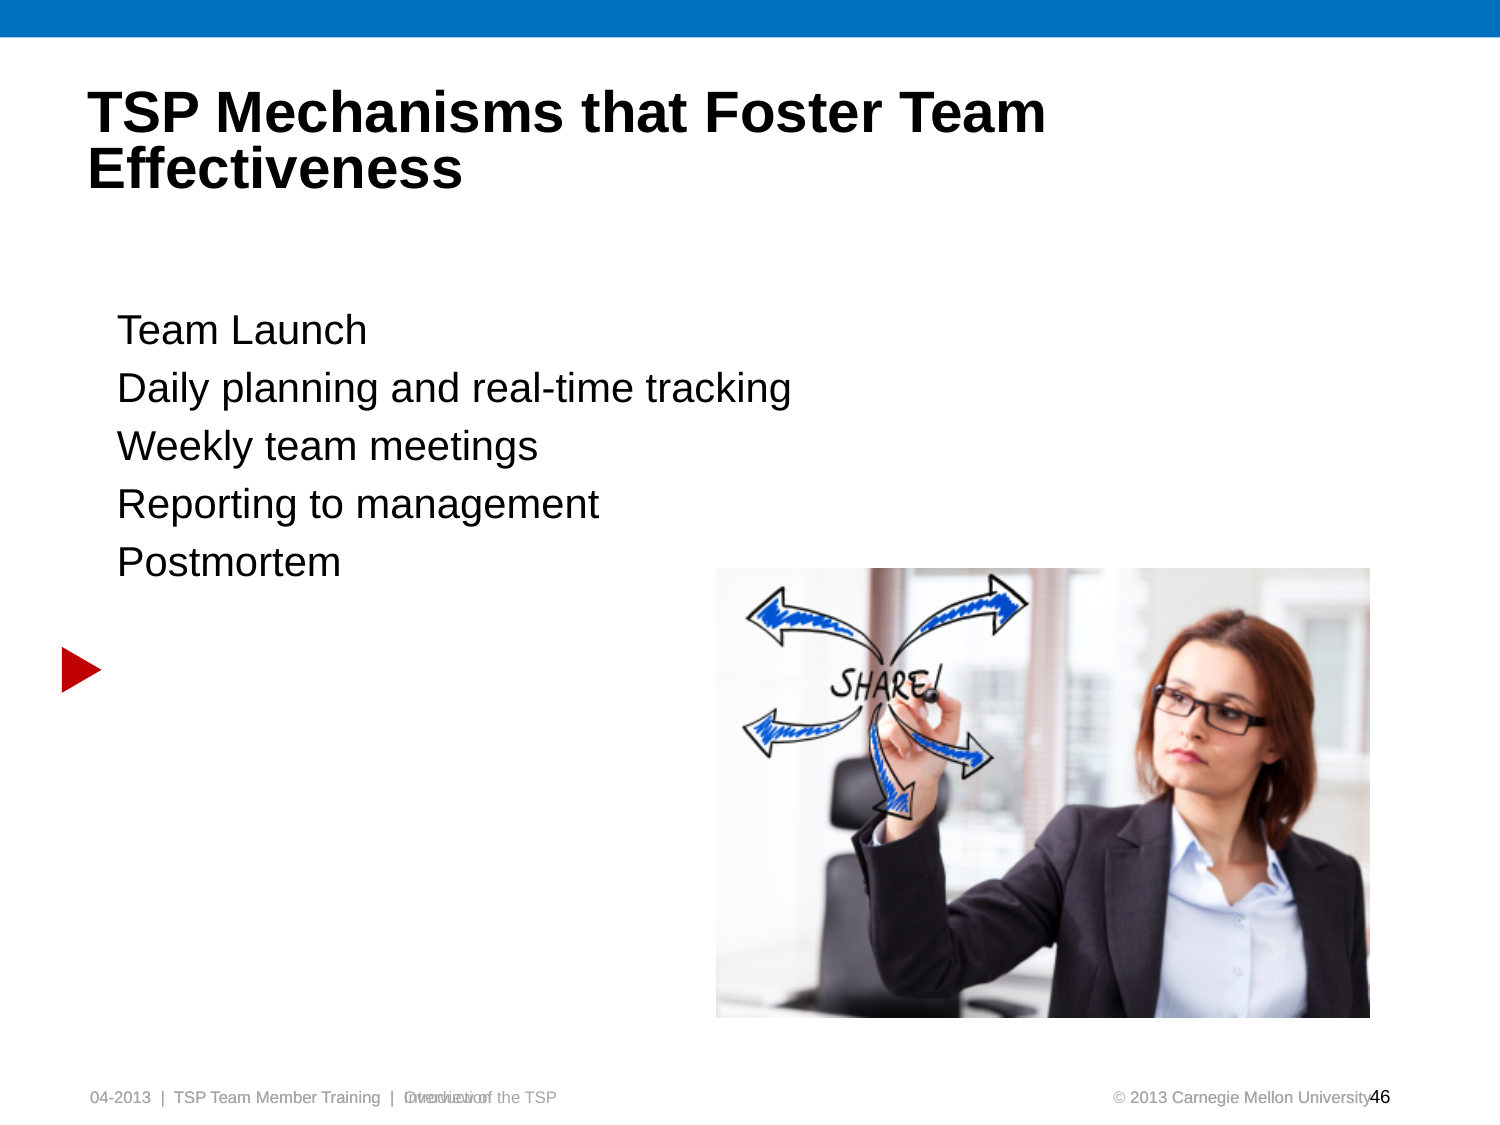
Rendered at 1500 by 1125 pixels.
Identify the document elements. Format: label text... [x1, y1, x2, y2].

text_box [61, 646, 102, 693]
list Team Launch Daily planning and real-time tracking Weekly team meetings Reporting to management Postmortem [116, 306, 1469, 1026]
title TSP Mechanisms that Foster Team Effectiveness [87, 87, 1439, 226]
picture [716, 568, 1370, 1018]
